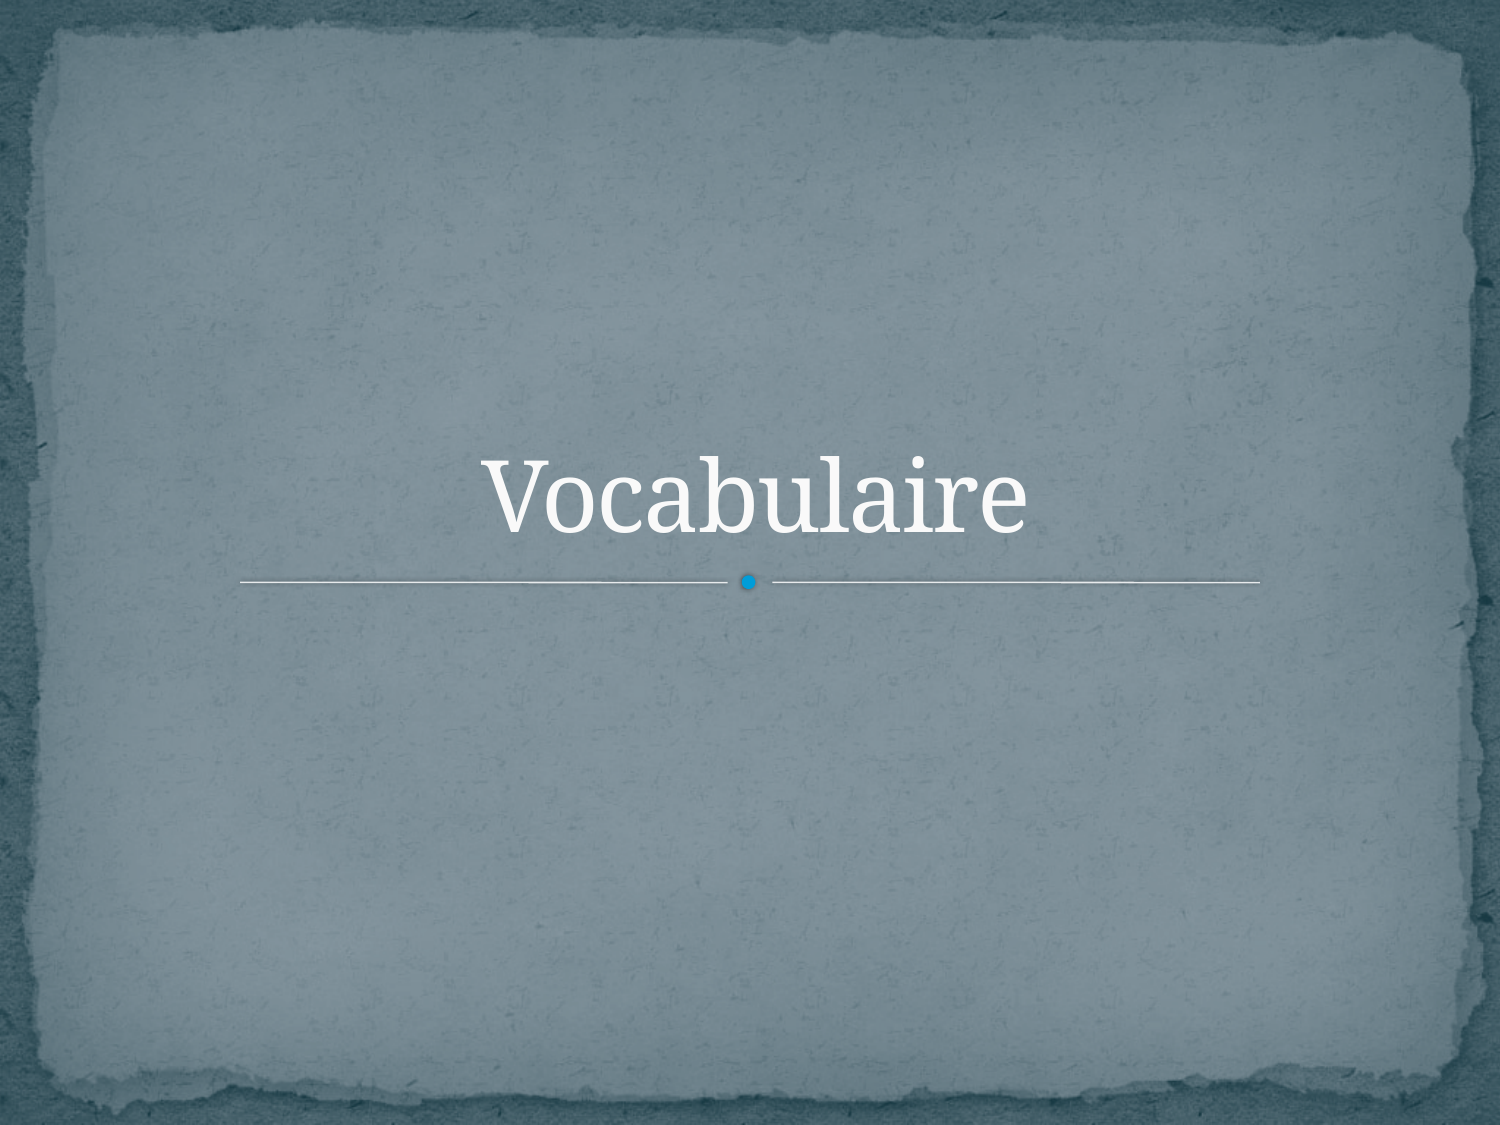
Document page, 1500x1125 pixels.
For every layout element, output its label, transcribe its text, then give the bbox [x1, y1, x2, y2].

title Vocabulaire [74, 235, 1438, 561]
